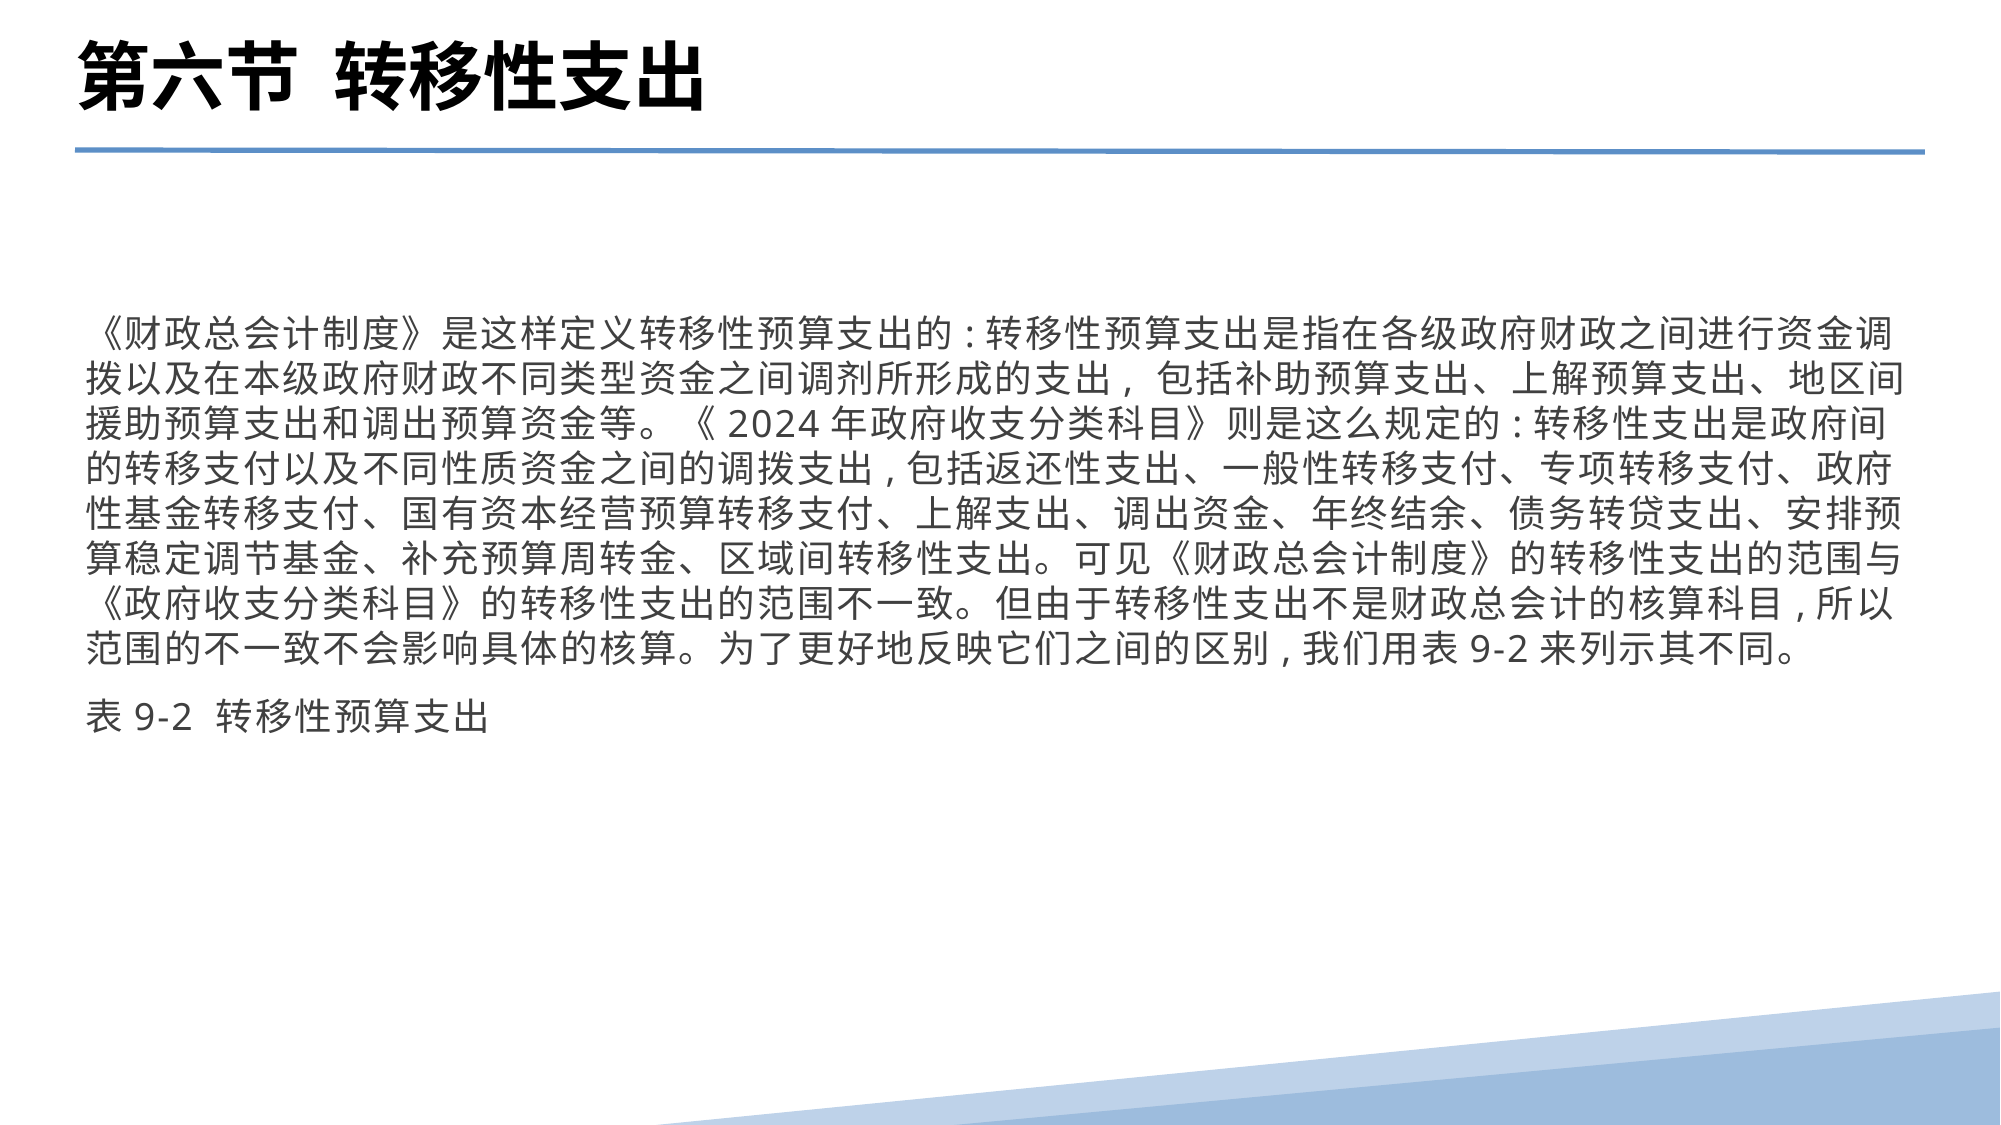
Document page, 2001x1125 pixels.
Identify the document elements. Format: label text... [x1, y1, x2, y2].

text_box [74, 149, 1925, 153]
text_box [656, 991, 2000, 1125]
text_box 《财政总会计制度》是这样定义转移性预算支出的:转移性预算支出是指在各级政府财政之间进行资金调拨以及在本级政府财政不同类型资金之间调剂所形成的支出, 包括补助预算支出、上解预算支出、地区间援助预算支出和调出预算资金等。《2024年政府收支分类科目》则是这么规定的:转移性支出是政府间的转移支付以及不同性质资金之间的调拨支出,包括返还性支出、一般性转移支付、专项转移支付、政府性基金转移支付、国有资本经营预算转移支付、上解支出、调出资金、年终结余、债务转贷支出、安排预算稳定调节基金、补充预算周转金、区域间转移性支出。可见《财政总会计制度》的转移性支出的范围与《政府收支分类科目》的转移性支出的范围不一致。但由于转移性支出不是财政总会计的核算科目,所以范围的不一致不会影响具体的核算。为了更好地反映它们之间的区别,我们用表9-2来列示其不同。 表9-2 转移性预算支出 [75, 177, 1925, 871]
text_box 第六节 转移性支出 [75, 24, 1925, 125]
